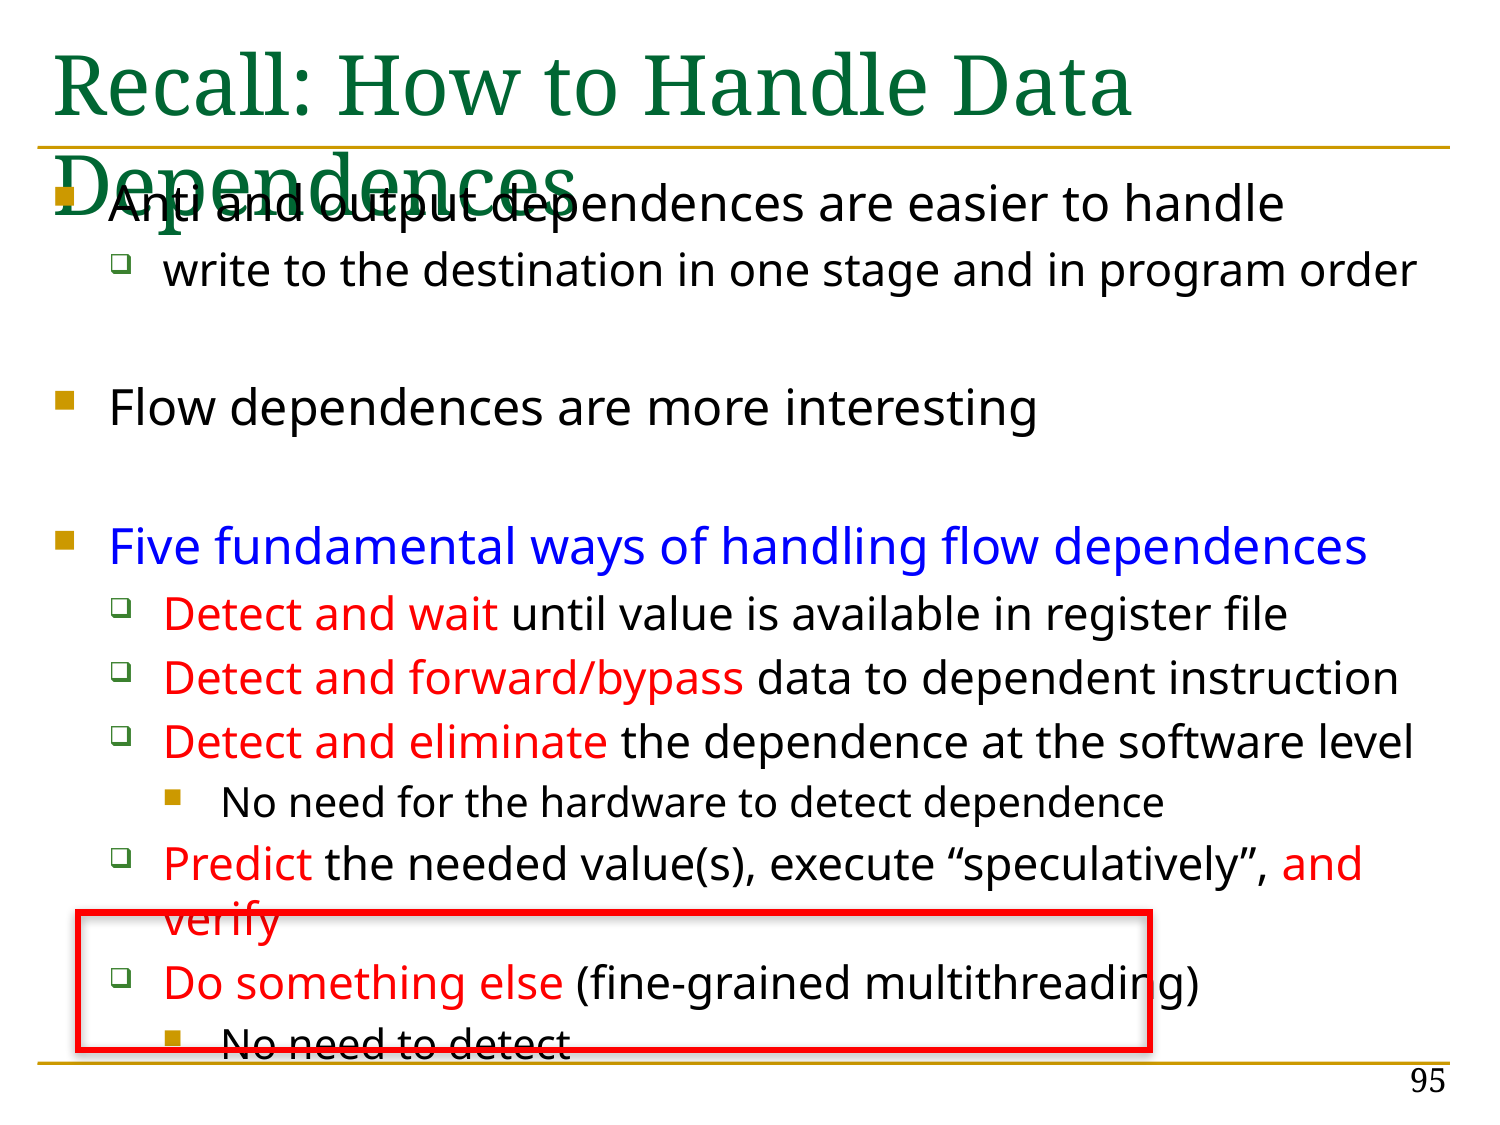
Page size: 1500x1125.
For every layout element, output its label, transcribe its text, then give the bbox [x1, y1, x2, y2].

text_box [77, 912, 1150, 1050]
slide_number 95 [1111, 1036, 1462, 1112]
title Recall: How to Handle Data Dependences [37, 24, 1450, 163]
list Anti and output dependences are easier to handle write to the destination in one stage and in program order Flow dependences are more interesting Five fundamental ways of handling flow dependences Detect and wait until value is available in register file Detect and forward/bypass data to dependent instruction Detect and eliminate the dependence at the software level No need for the hardware to detect dependence Predict the needed value(s), execute “speculatively”, and verify Do something else (fine-grained multithreading) No need to detect [37, 163, 1475, 1016]
